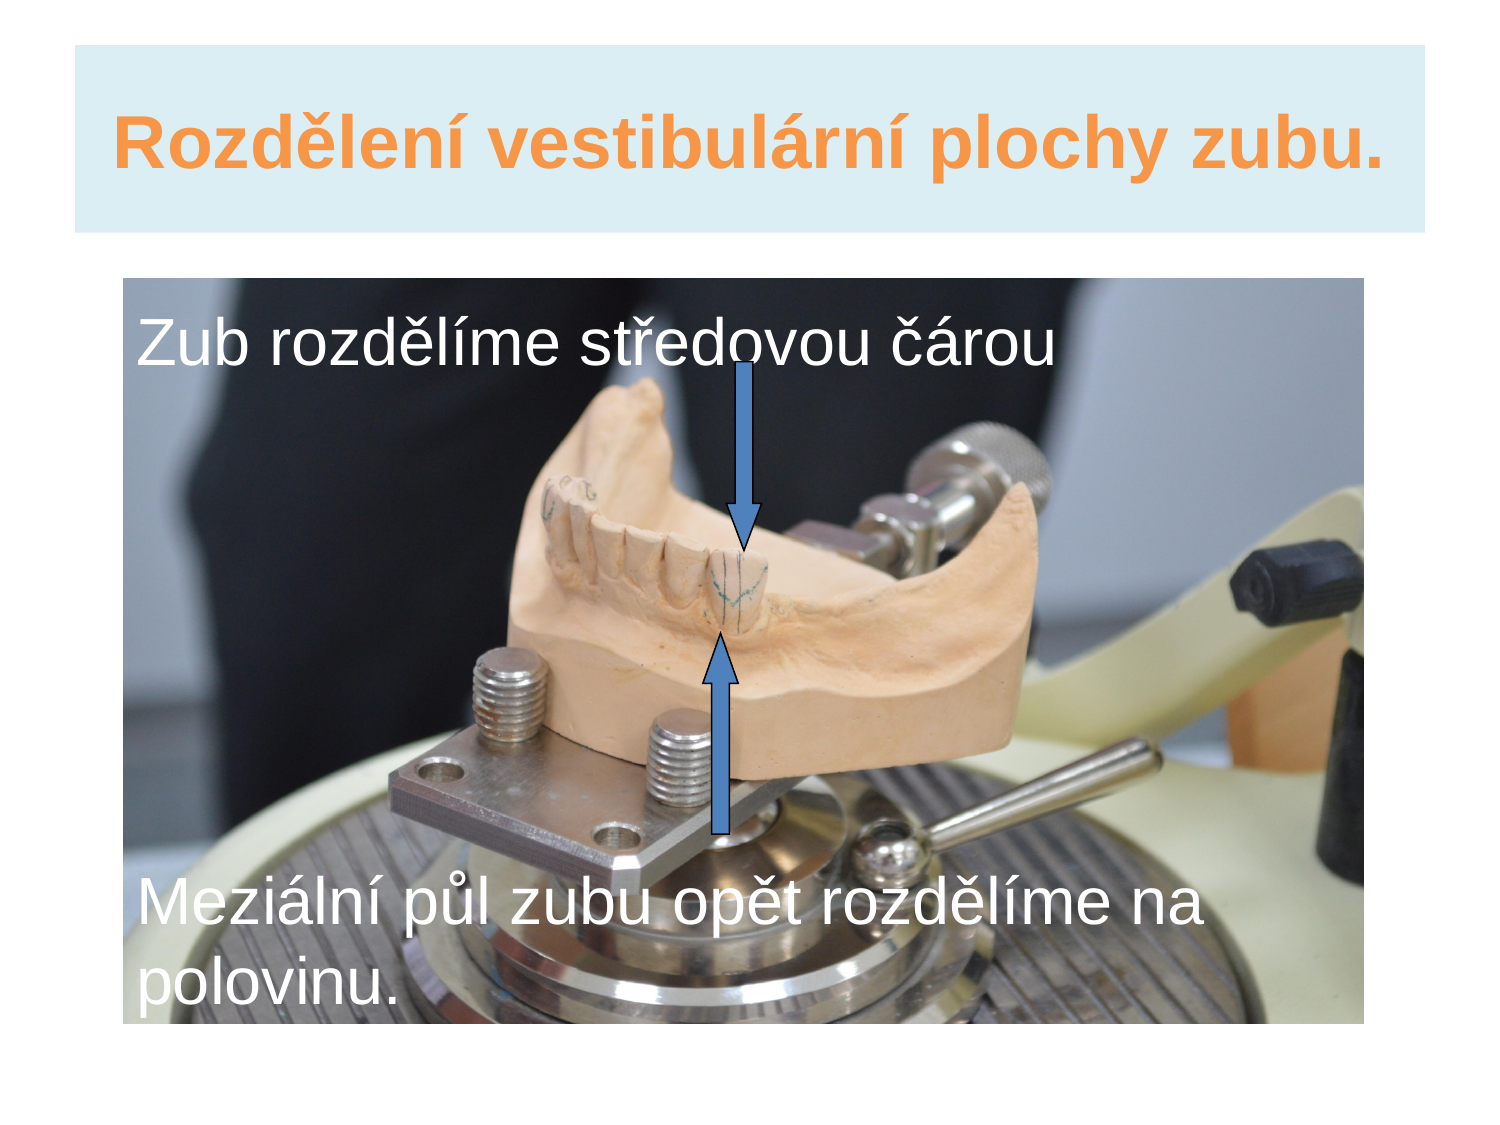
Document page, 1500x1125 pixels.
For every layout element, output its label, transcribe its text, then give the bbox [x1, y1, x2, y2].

list Zub rozdělíme středovou čárou Meziální půl zubu opět rozdělíme na polovinu. [64, 290, 1416, 1099]
picture [123, 278, 1365, 1024]
title Rozdělení vestibulární plochy zubu. [74, 44, 1426, 233]
